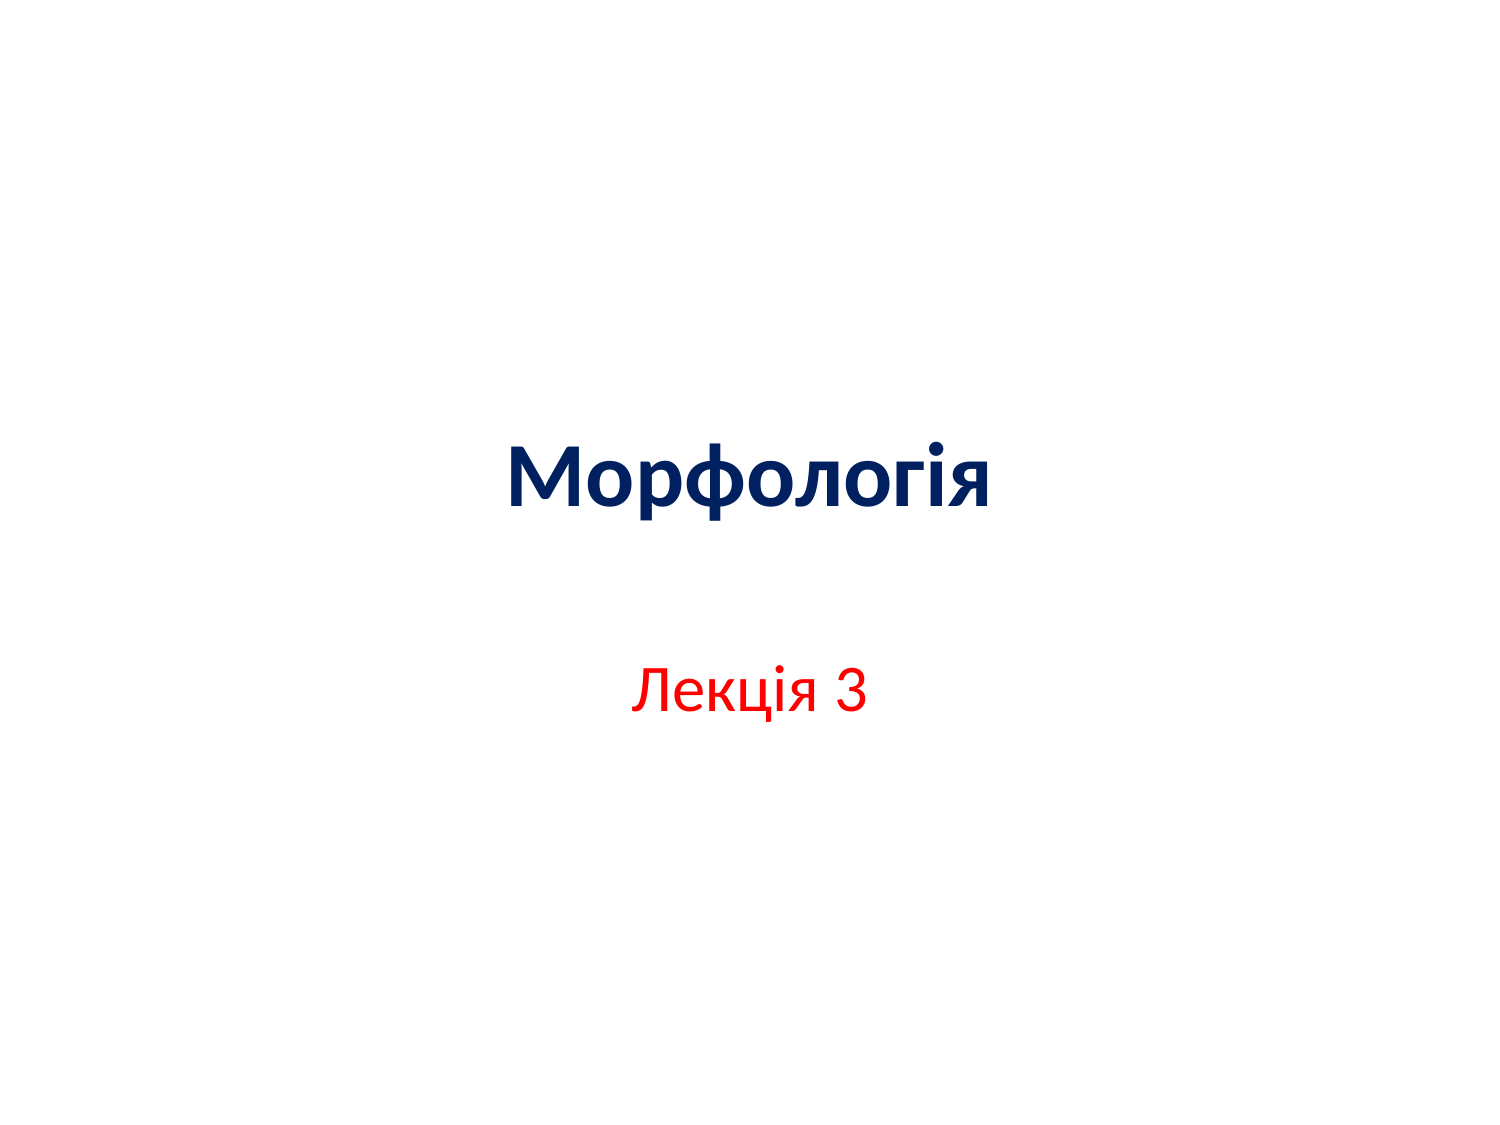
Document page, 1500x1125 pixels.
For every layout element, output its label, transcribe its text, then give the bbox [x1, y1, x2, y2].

subtitle Лекція 3 [225, 637, 1275, 925]
title Морфологія [112, 349, 1388, 591]
